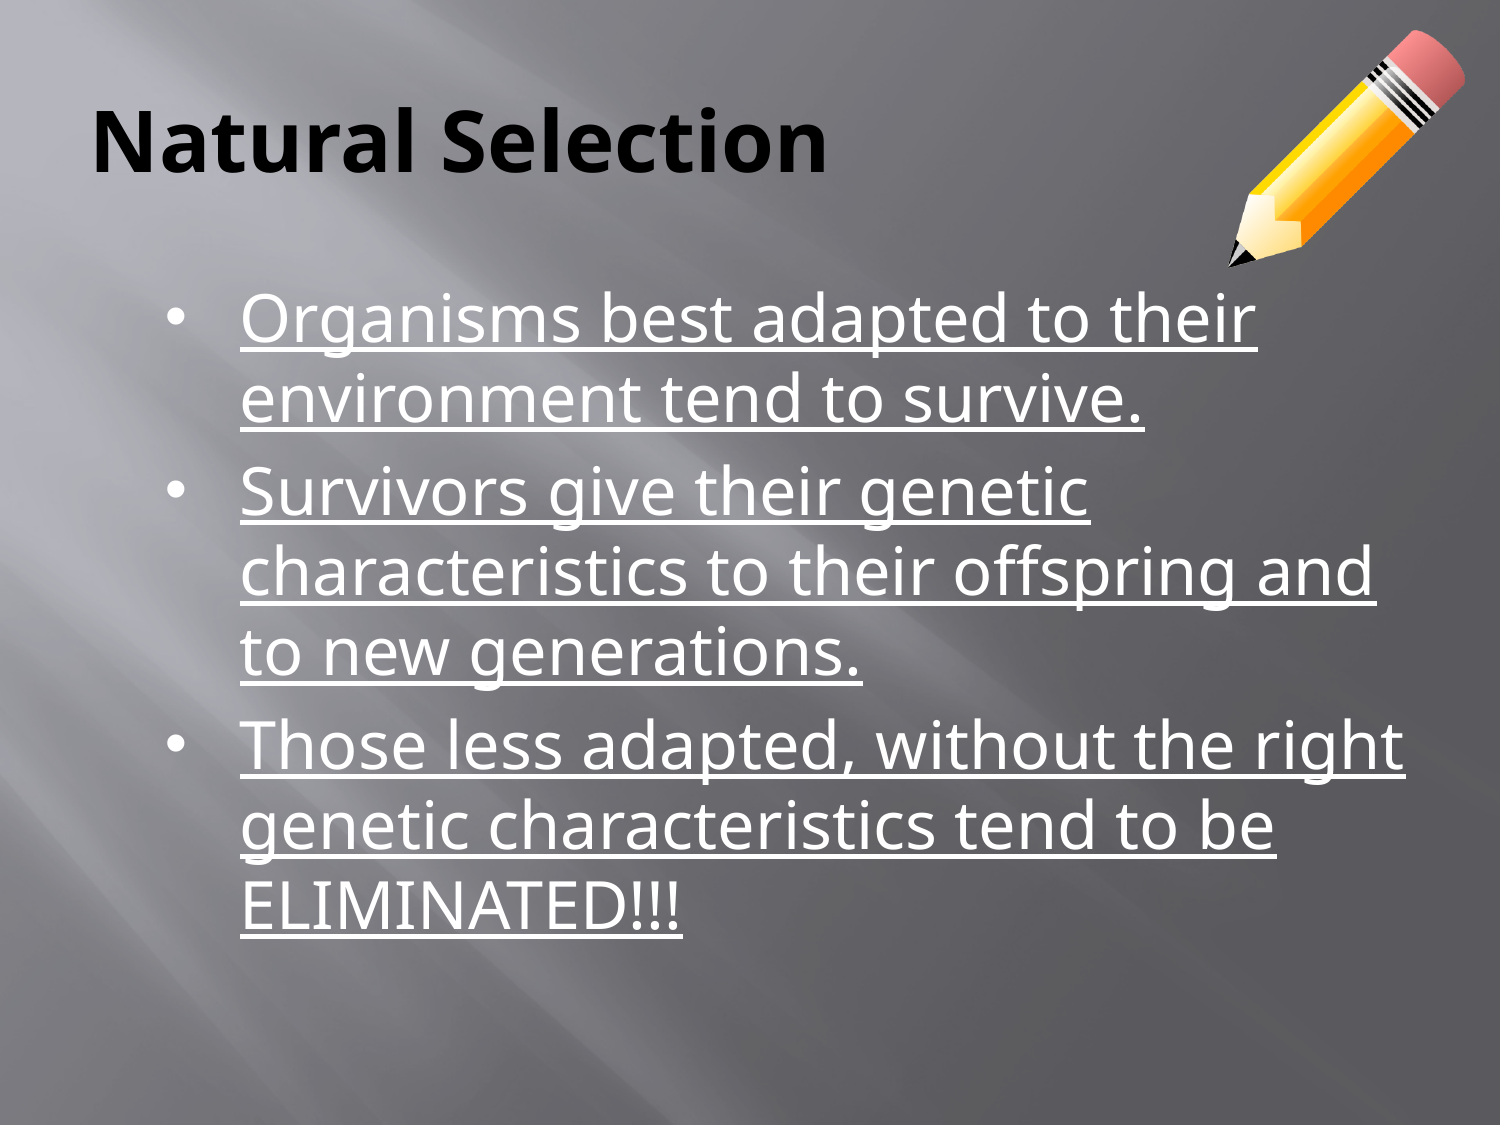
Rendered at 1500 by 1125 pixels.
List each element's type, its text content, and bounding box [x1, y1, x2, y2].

picture [1226, 30, 1465, 269]
title Natural Selection [75, 45, 1226, 233]
text_box [43, 262, 1226, 267]
list Organisms best adapted to their environment tend to survive. Survivors give their genetic characteristics to their offspring and to new generations. Those less adapted, without the right genetic characteristics tend to be ELIMINATED!!! [0, 267, 1473, 1041]
